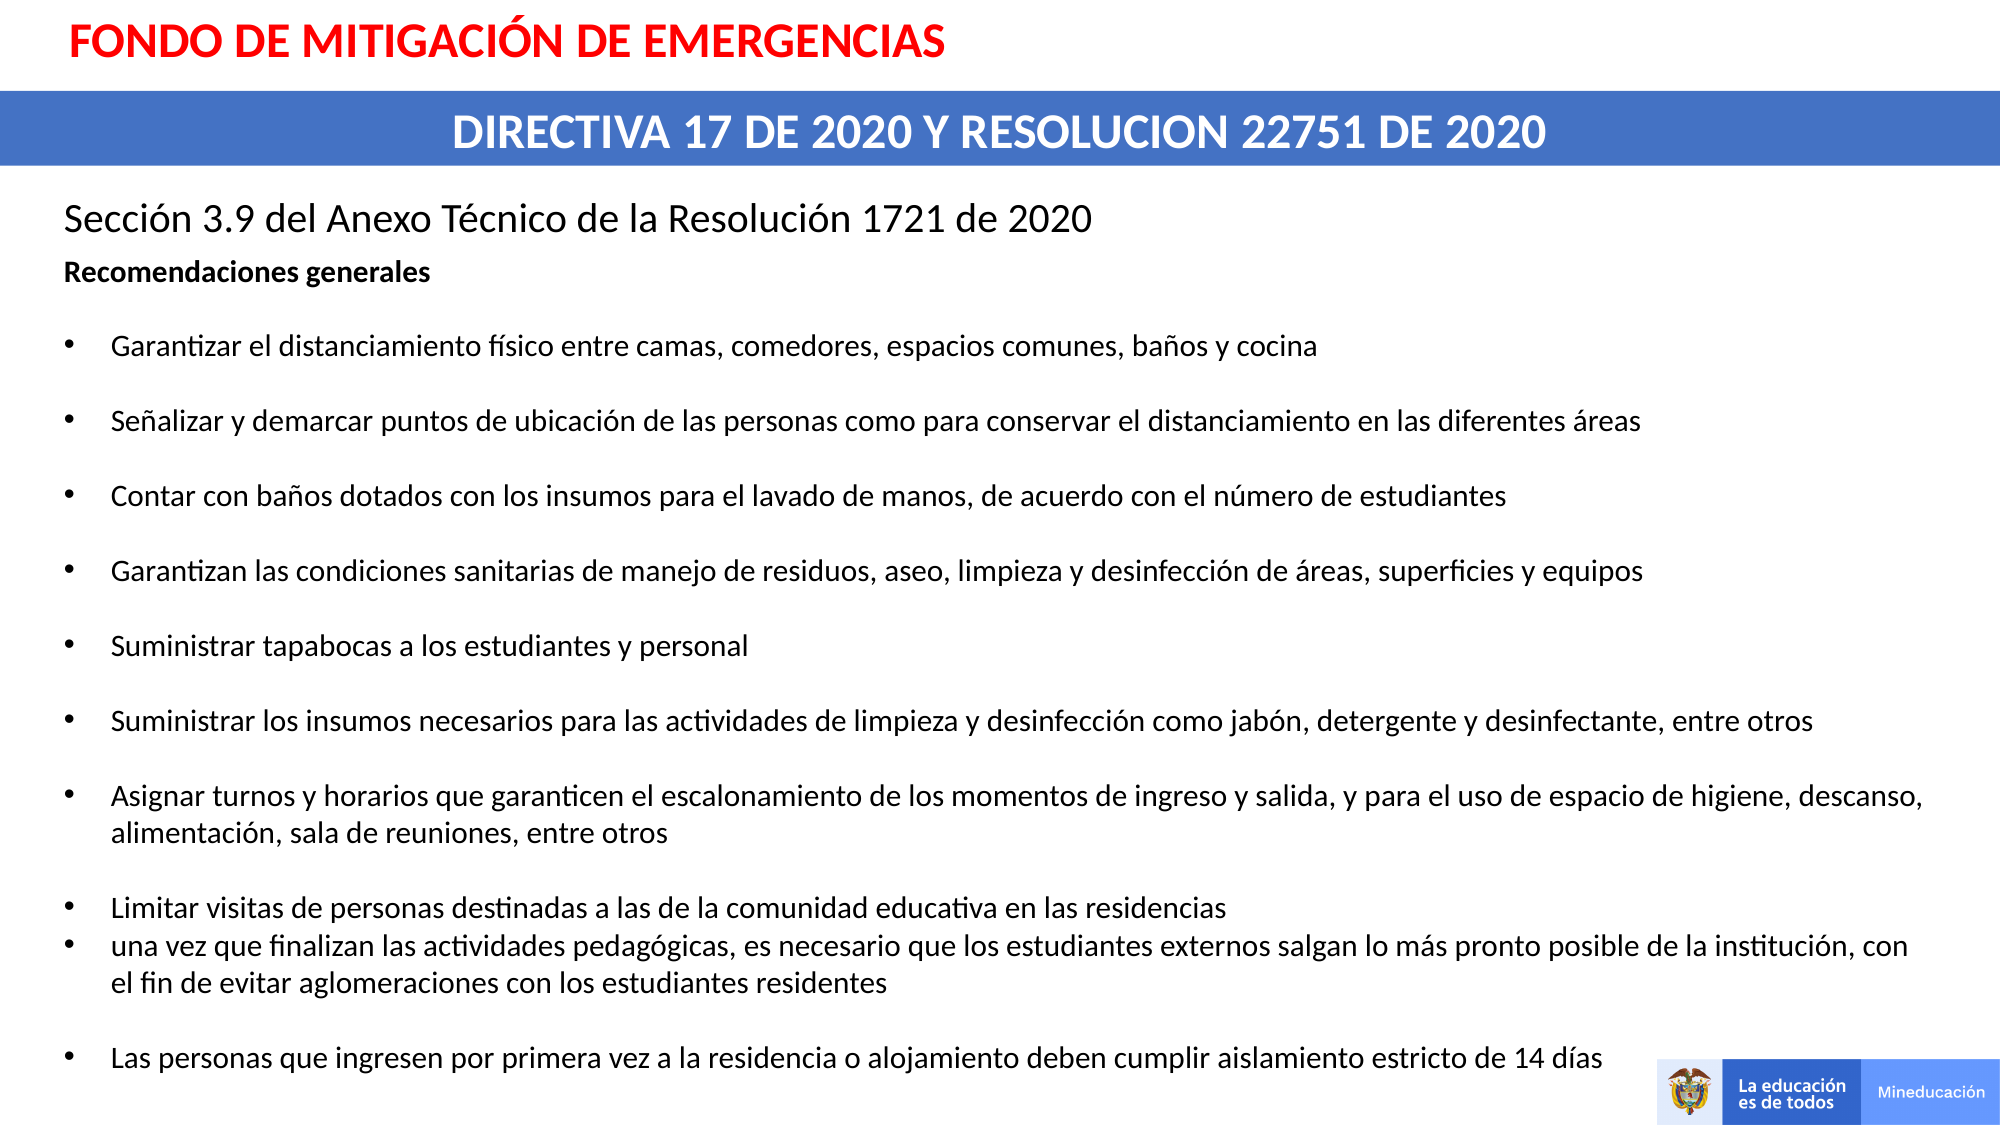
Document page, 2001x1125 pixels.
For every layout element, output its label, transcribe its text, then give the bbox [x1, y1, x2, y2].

text_box FONDO DE MITIGACIÓN DE EMERGENCIAS [54, 0, 963, 75]
text_box Recomendaciones generales Garantizar el distanciamiento físico entre camas, comedores, espacios comunes, baños y cocina Señalizar y demarcar puntos de ubicación de las personas como para conservar el distanciamiento en las diferentes áreas Contar con baños dotados con los insumos para el lavado de manos, de acuerdo con el número de estudiantes Garantizan las condiciones sanitarias de manejo de residuos, aseo, limpieza y desinfección de áreas, superficies y equipos Suministrar tapabocas a los estudiantes y personal Suministrar los insumos necesarios para las actividades de limpieza y desinfección como jabón, detergente y desinfectante, entre otros Asignar turnos y horarios que garanticen el escalonamiento de los momentos de ingreso y salida, y para el uso de espacio de higiene, descanso, alimentación, sala de reuniones, entre otros Limitar visitas de personas destinadas a las de la comunidad educativa en las residencias una vez que finalizan las actividades pedagógicas, es necesario que los estudiantes externos salgan lo más pronto posible de la institución, con el fin de evitar aglomeraciones con los estudiantes residentes Las personas que ingresen por primera vez a la residencia o alojamiento deben cumplir aislamiento estricto de 14 días [49, 243, 1951, 1082]
text_box Sección 3.9 del Anexo Técnico de la Resolución 1721 de 2020 [49, 183, 1637, 243]
text_box DIRECTIVA 17 DE 2020 Y RESOLUCION 22751 DE 2020 [0, 90, 2000, 166]
picture [1657, 1059, 2000, 1125]
